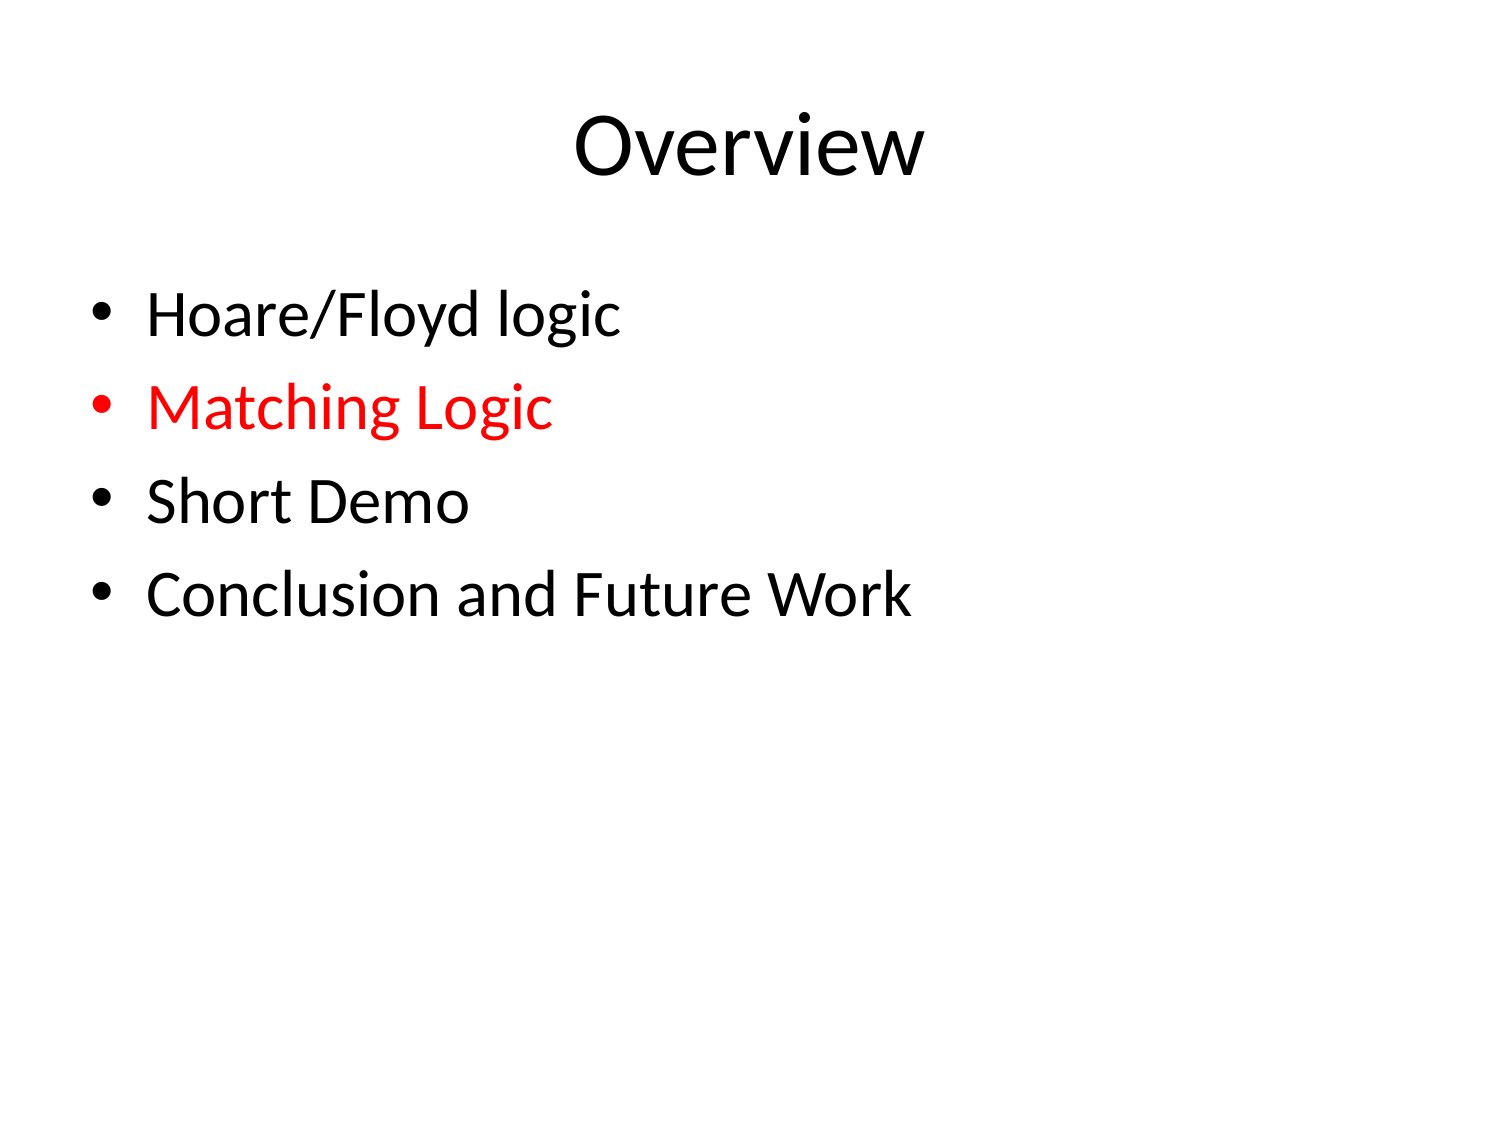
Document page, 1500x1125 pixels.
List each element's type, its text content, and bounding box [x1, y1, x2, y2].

title Overview [75, 45, 1425, 233]
list Hoare/Floyd logic Matching Logic Short Demo Conclusion and Future Work [75, 262, 1425, 1005]
